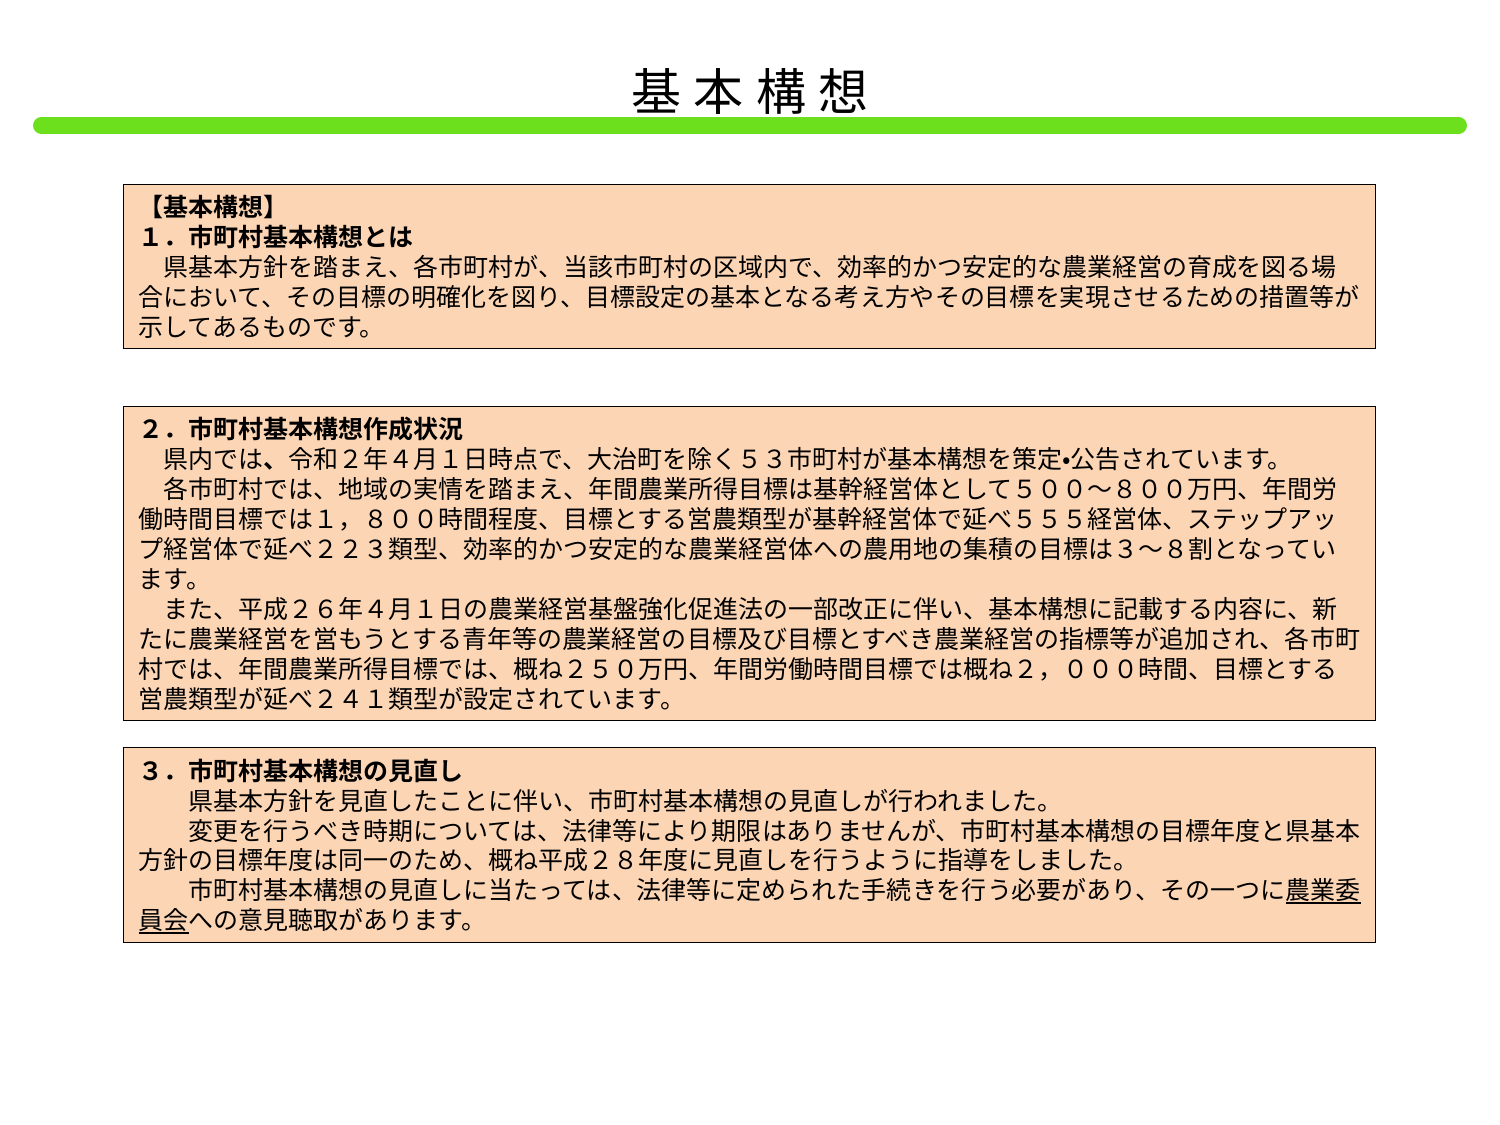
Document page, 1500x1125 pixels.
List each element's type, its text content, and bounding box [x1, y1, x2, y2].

text_box 【基本構想】 １．市町村基本構想とは 県基本方針を踏まえ、各市町村が、当該市町村の区域内で、効率的かつ安定的な農業経営の育成を図る場合において、その目標の明確化を図り、目標設定の基本となる考え方やその目標を実現させるための措置等が示してあるものです。 [123, 184, 1376, 349]
text_box 基本構想 [383, 53, 1117, 124]
text_box ２．市町村基本構想作成状況 県内では、令和２年４月１日時点で、大治町を除く５３市町村が基本構想を策定・公告されています。 各市町村では、地域の実情を踏まえ、年間農業所得目標は基幹経営体として５００～８００万円、年間労働時間目標では１，８００時間程度、目標とする営農類型が基幹経営体で延べ５５５経営体、ステップアップ経営体で延べ２２３類型、効率的かつ安定的な農業経営体への農用地の集積の目標は３～８割となっています。 また、平成２６年４月１日の農業経営基盤強化促進法の一部改正に伴い、基本構想に記載する内容に、新たに農業経営を営もうとする青年等の農業経営の目標及び目標とすべき農業経営の指標等が追加され、各市町村では、年間農業所得目標では、概ね２５０万円、年間労働時間目標では概ね２，０００時間、目標とする営農類型が延べ２４１類型が設定されています。 [123, 406, 1376, 721]
text_box ３．市町村基本構想の見直し 県基本方針を見直したことに伴い、市町村基本構想の見直しが行われました。 変更を行うべき時期については、法律等により期限はありませんが、市町村基本構想の目標年度と県基本方針の目標年度は同一のため、概ね平成２８年度に見直しを行うように指導をしました。 市町村基本構想の見直しに当たっては、法律等に定められた手続きを行う必要があり、その一つに農業委員会への意見聴取があります。 [123, 747, 1376, 943]
